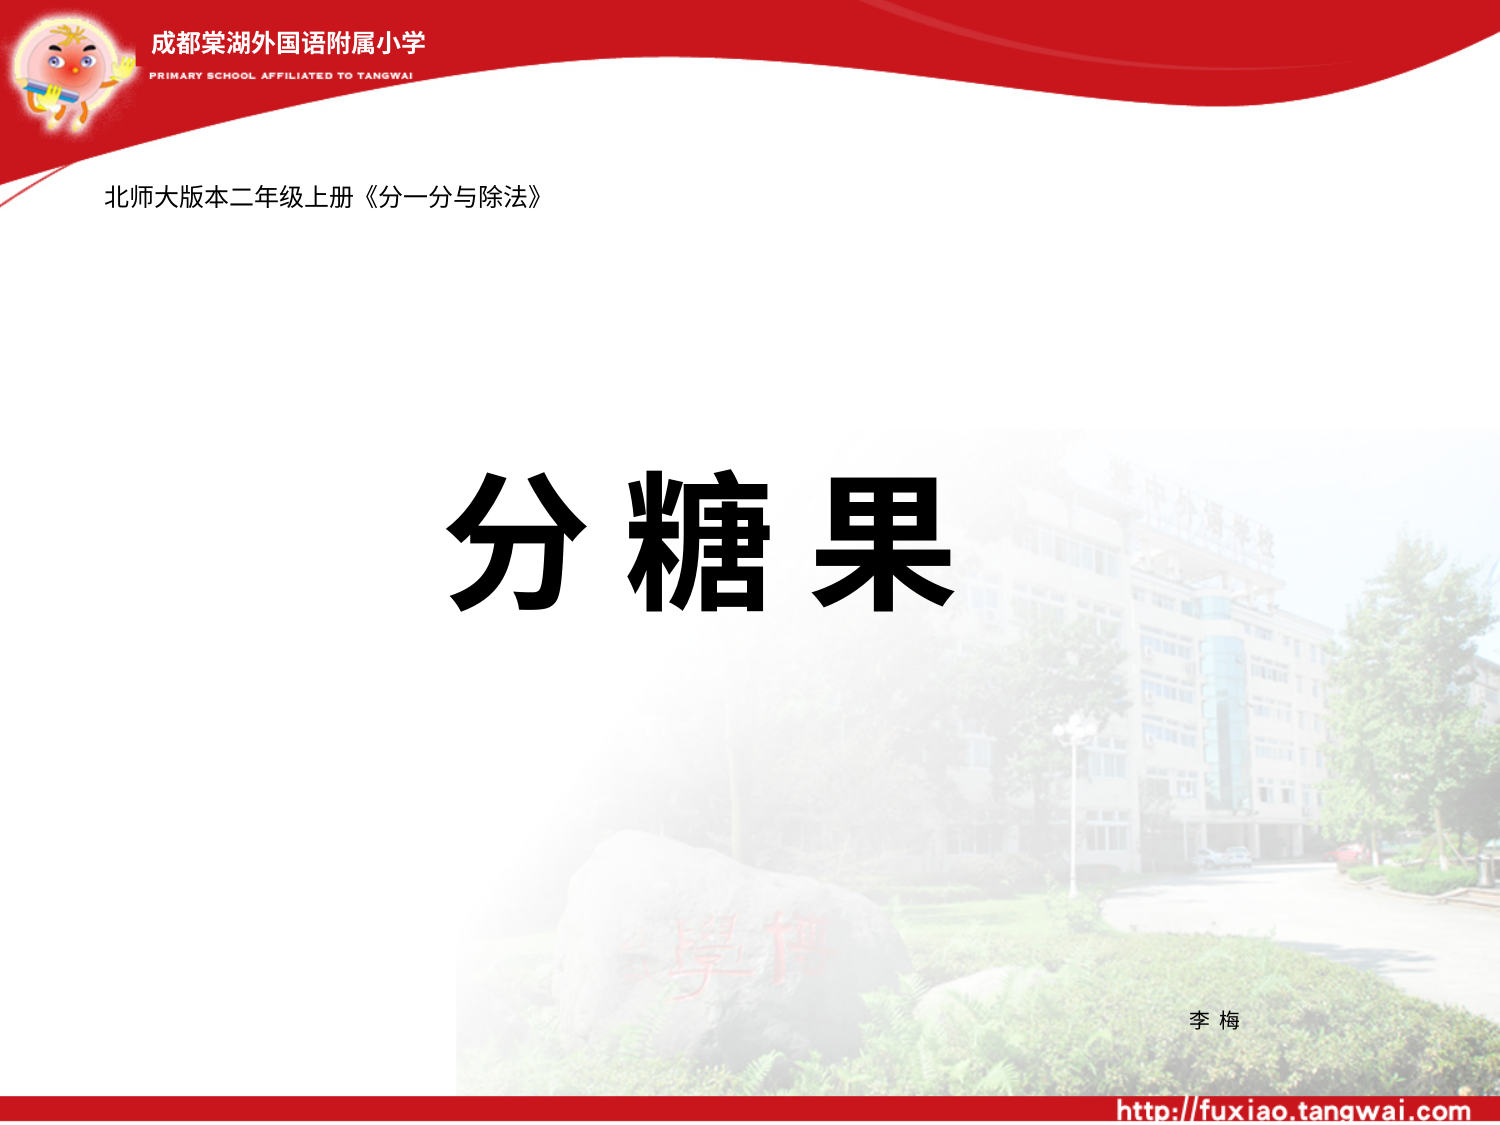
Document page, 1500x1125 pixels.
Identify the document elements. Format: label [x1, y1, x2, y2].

text_box [0, 0, 1500, 1125]
